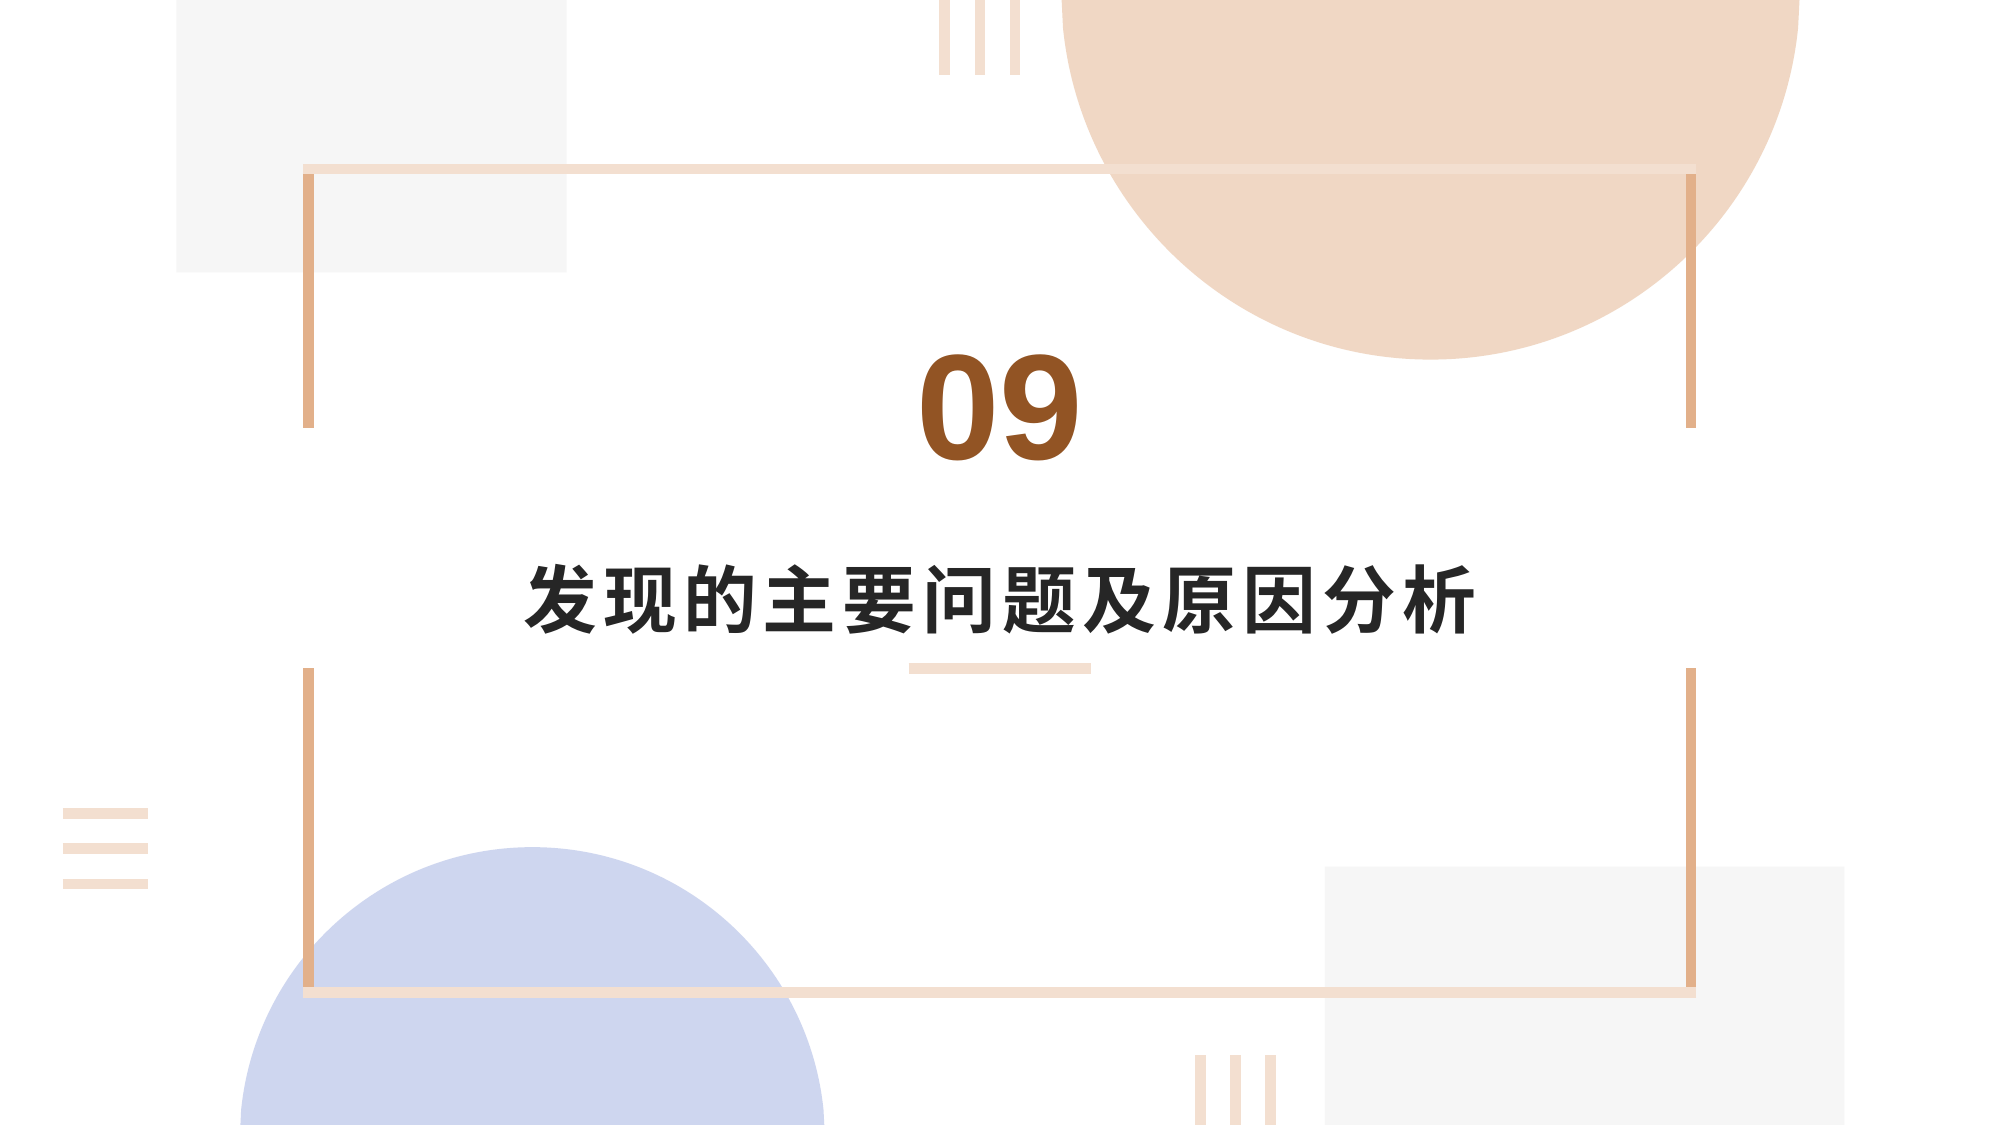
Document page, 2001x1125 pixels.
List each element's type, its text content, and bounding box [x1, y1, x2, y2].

text_box 09 [819, 302, 1181, 487]
title 发现的主要问题及原因分析 [492, 487, 1508, 650]
